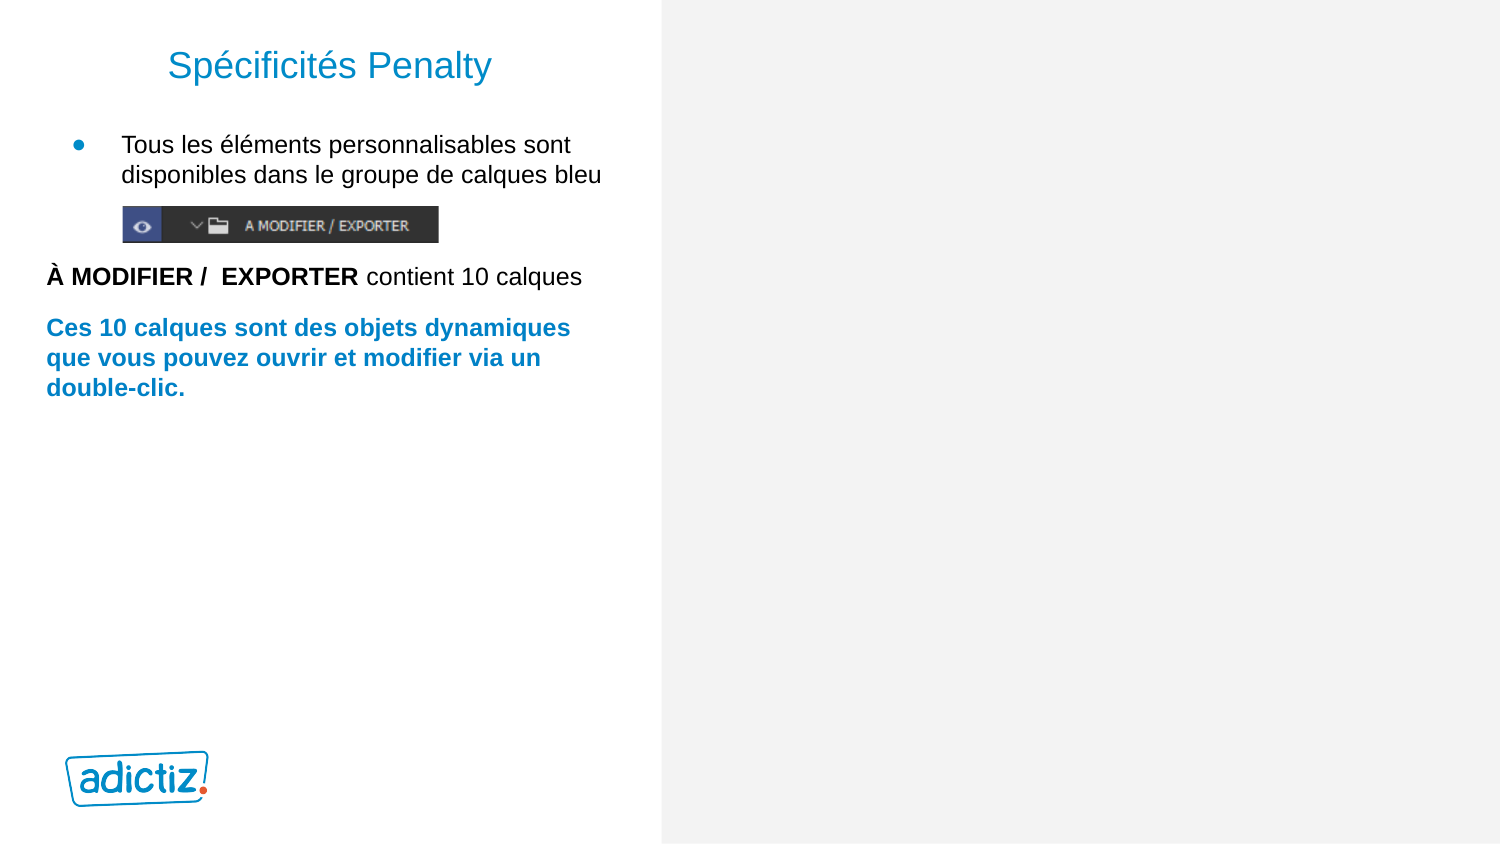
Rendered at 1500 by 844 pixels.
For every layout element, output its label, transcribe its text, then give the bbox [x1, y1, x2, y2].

picture [122, 206, 439, 243]
list Tous les éléments personnalisables sont disponibles dans le groupe de calques bleu À MODIFIER / EXPORTER contient 10 calques Ces 10 calques sont des objets dynamiques que vous pouvez ouvrir et modifier via un double-clic. [31, 127, 629, 696]
picture [59, 748, 214, 810]
title Spécificités Penalty [31, 0, 629, 127]
